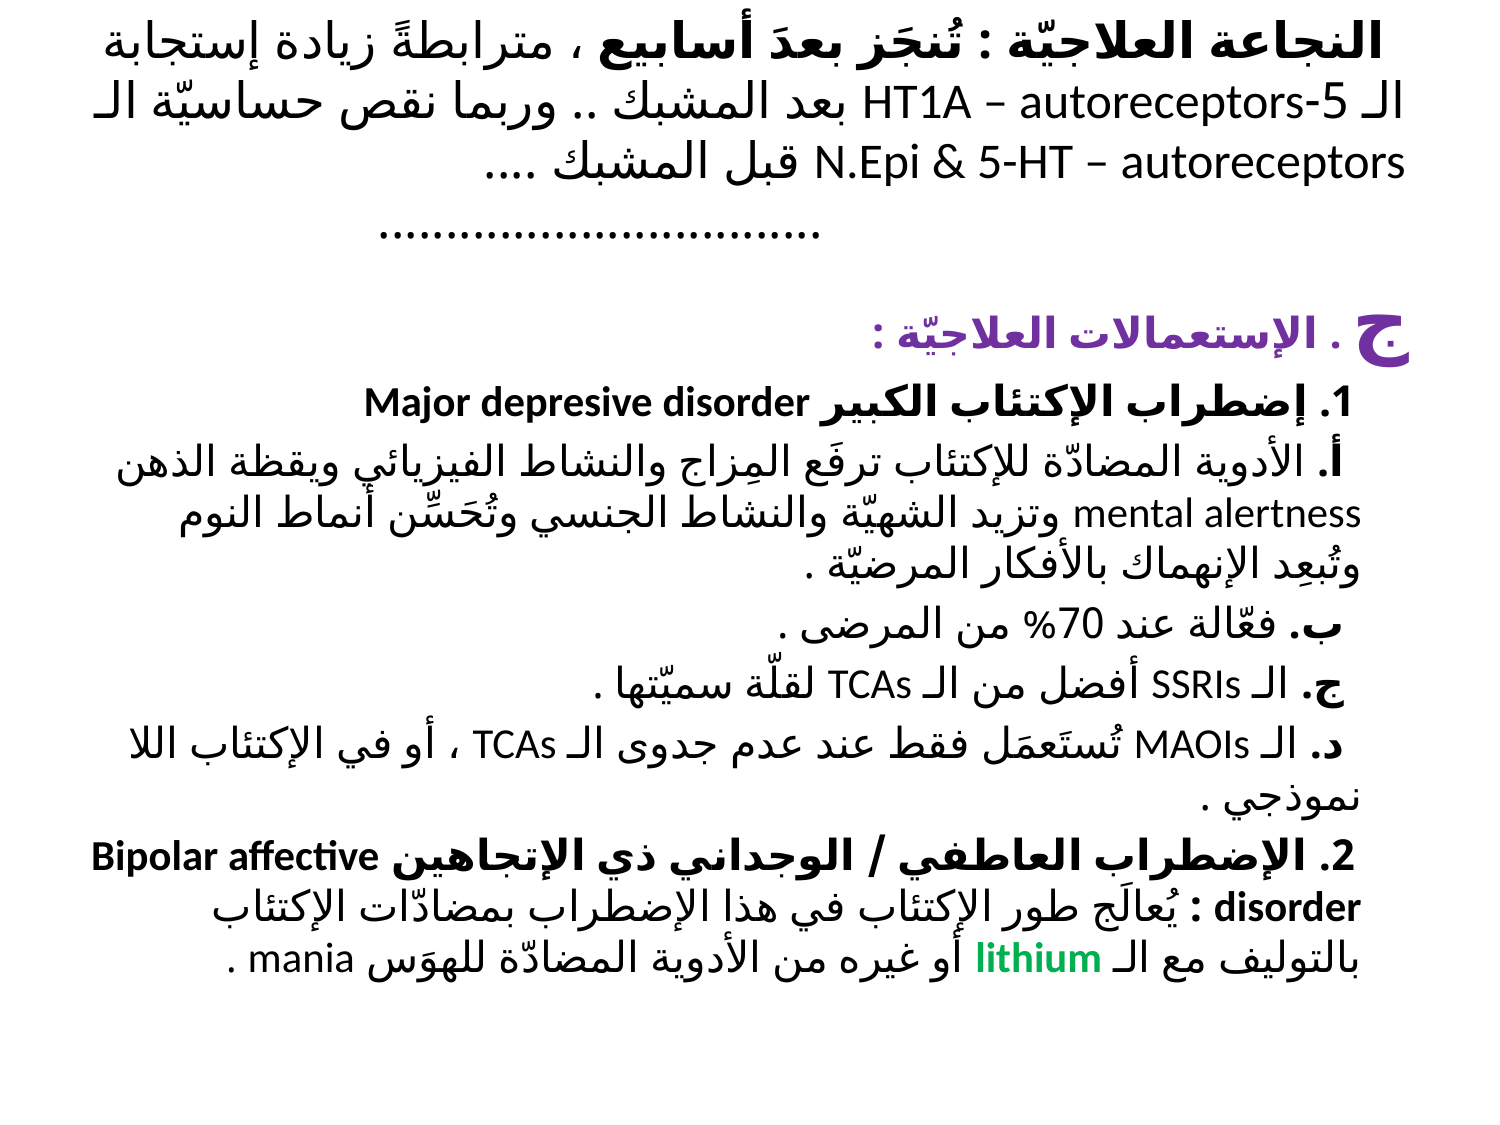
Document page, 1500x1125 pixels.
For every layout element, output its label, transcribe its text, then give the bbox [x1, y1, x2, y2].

title النجاعة العلاجيّة : تُنجَز بعدَ أسابيع ، مترابطةً زيادة إستجابة الـ 5-HT1A – autoreceptors بعد المشبك .. وربما نقص حساسيّة الـ N.Epi & 5-HT – autoreceptors قبل المشبك .... ................................. [75, 24, 1425, 233]
list ج . الإستعمالات العلاجيّة : 1. إضطراب الإكتئاب الكبير Major depresive disorder أ. الأدوية المضادّة للإكتئاب ترفَع المِزاج والنشاط الفيزيائي ويقظة الذهن mental alertness وتزيد الشهيّة والنشاط الجنسي وتُحَسِّن أنماط النوم وتُبعِد الإنهماك بالأفكار المرضيّة . ب. فعّالة عند 70% من المرضى . ج. الـ SSRIs أفضل من الـ TCAs لقلّة سميّتها . د. الـ MAOIs تُستَعمَل فقط عند عدم جدوى الـ TCAs ، أو في الإكتئاب اللا نموذجي . 2. الإضطراب العاطفي / الوجداني ذي الإتجاهين Bipolar affective disorder : يُعالَج طور الإكتئاب في هذا الإضطراب بمضادّات الإكتئاب بالتوليف مع الـ lithium أو غيره من الأدوية المضادّة للهوَس mania . [75, 262, 1425, 1005]
